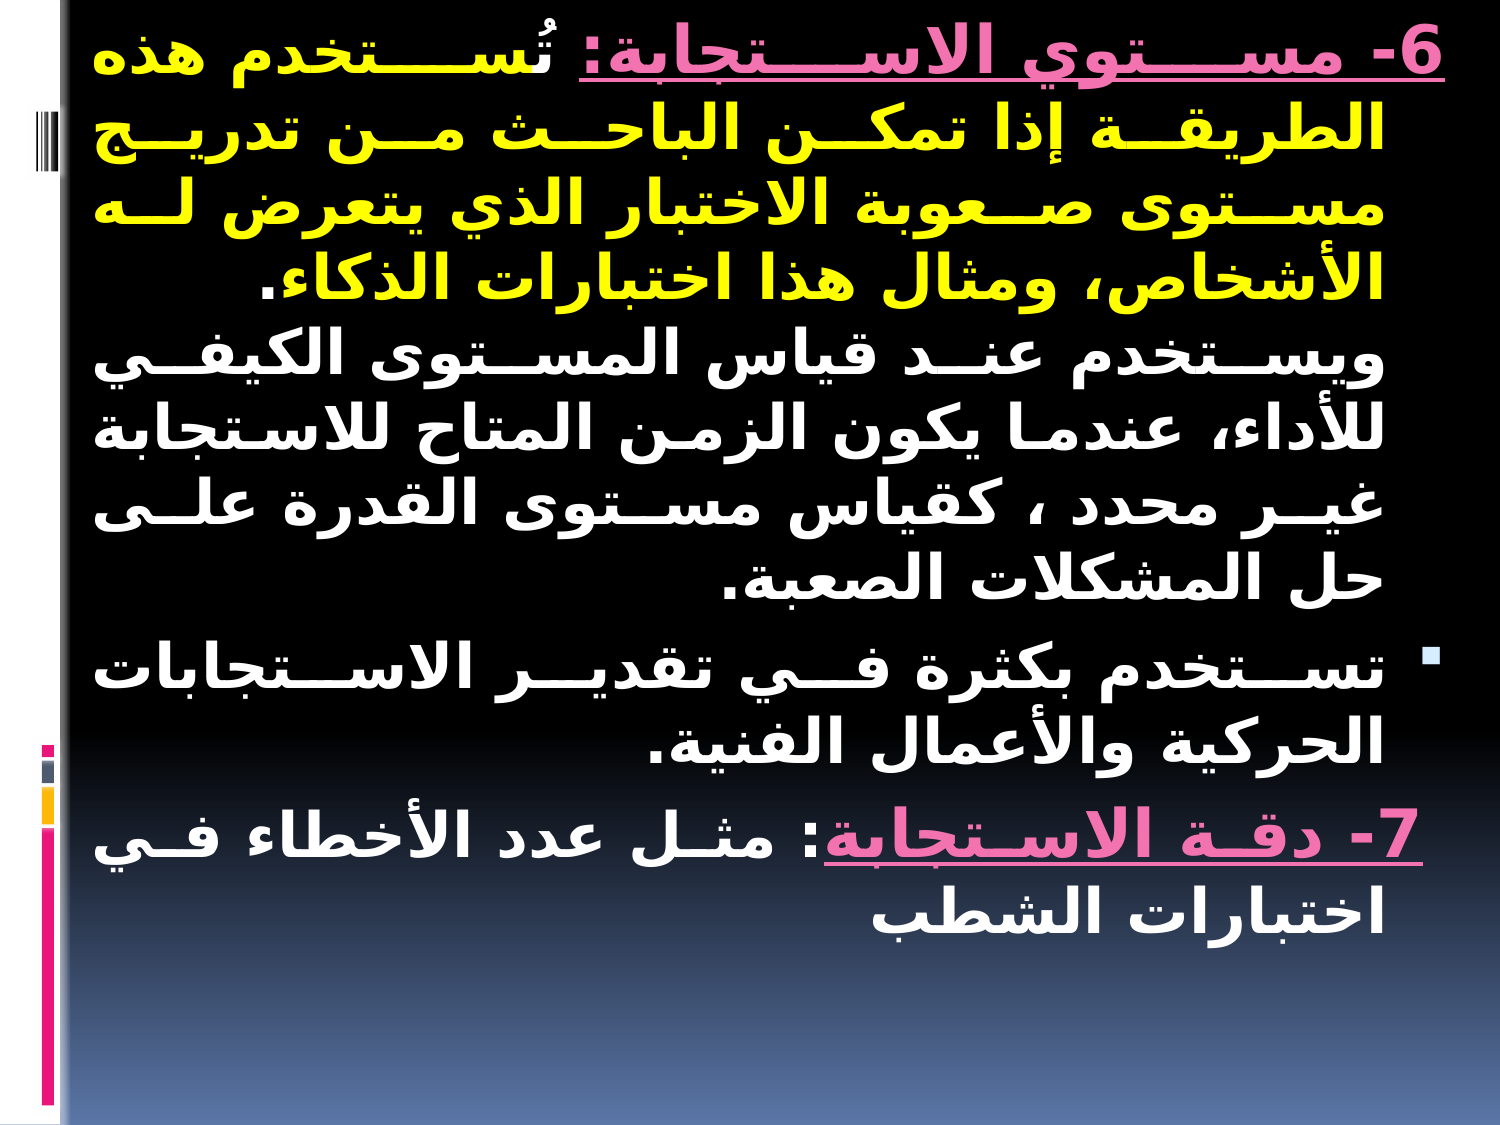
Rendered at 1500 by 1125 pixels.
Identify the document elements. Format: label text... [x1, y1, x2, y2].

list 6- مستوي الاستجابة: تُستخدم هذه الطريقة إذا تمكن الباحث من تدريج مستوى صعوبة الاختبار الذي يتعرض له الأشخاص، ومثال هذا اختبارات الذكاء. ويستخدم عند قياس المستوى الكيفي للأداء، عندما يكون الزمن المتاح للاستجابة غير محدد ، كقياس مستوى القدرة على حل المشكلات الصعبة. تستخدم بكثرة في تقدير الاستجابات الحركية والأعمال الفنية. 7- دقة الاستجابة: مثل عدد الأخطاء في اختبارات الشطب [76, 0, 1471, 1125]
